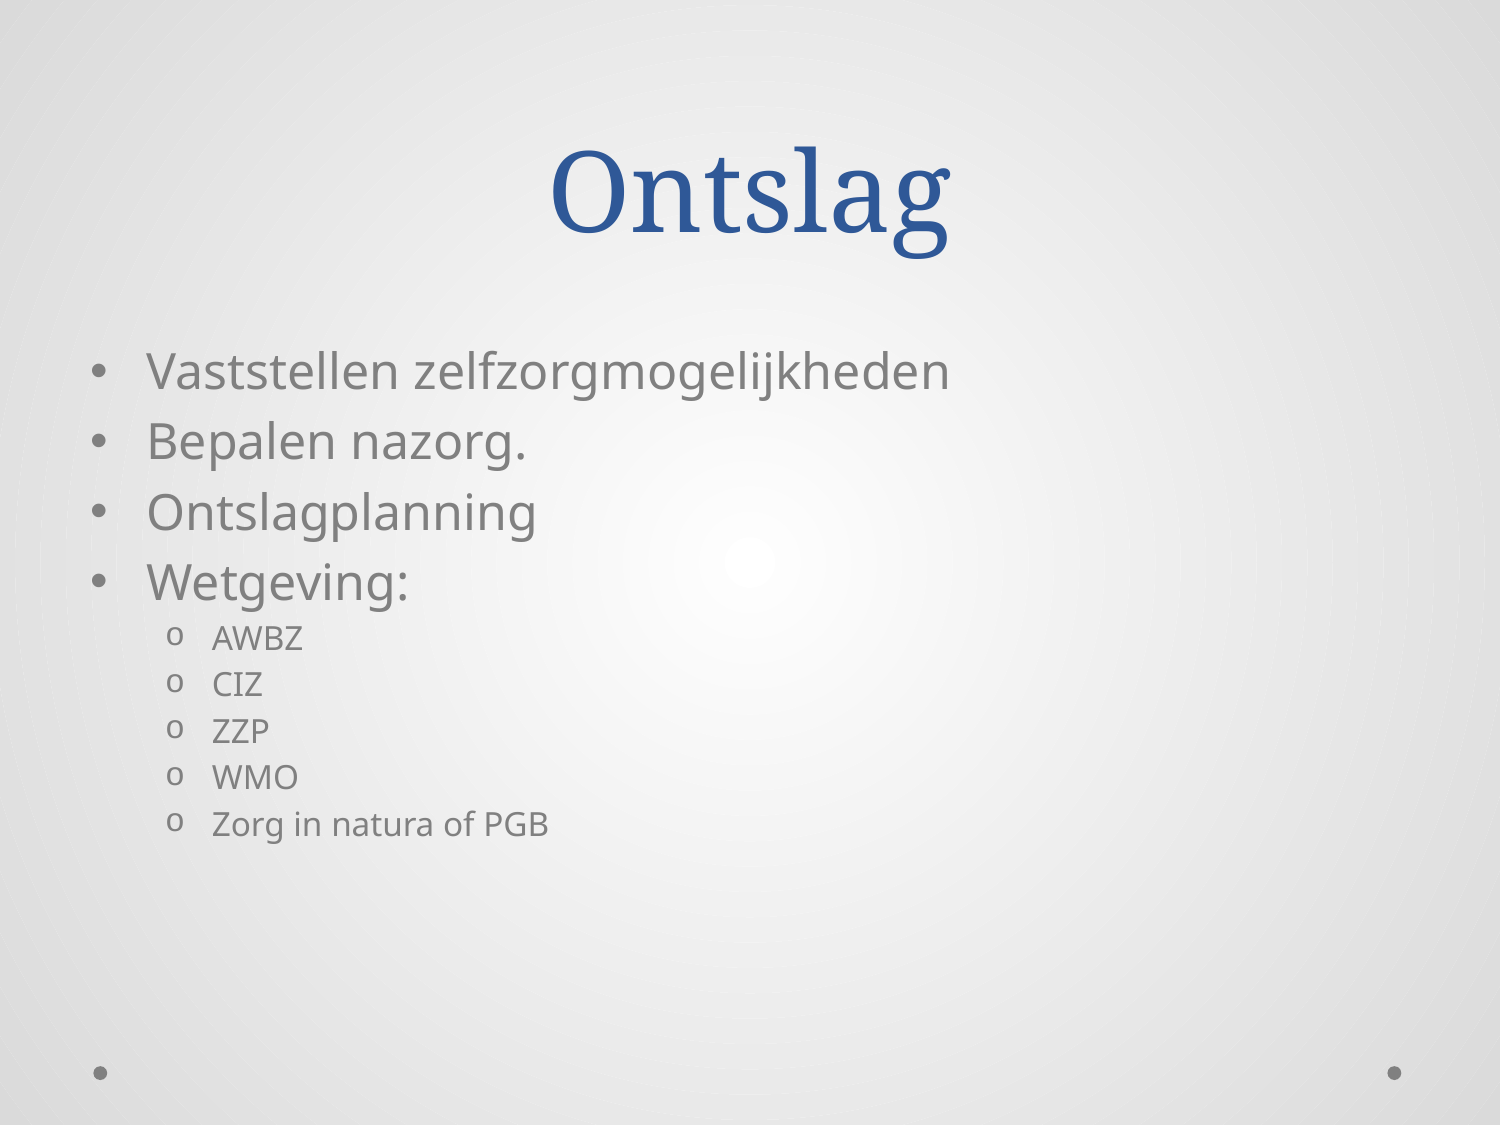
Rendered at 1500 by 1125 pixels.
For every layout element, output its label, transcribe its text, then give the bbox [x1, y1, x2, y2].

list Vaststellen zelfzorgmogelijkheden Bepalen nazorg. Ontslagplanning Wetgeving: AWBZ CIZ ZZP WMO Zorg in natura of PGB [75, 262, 1425, 1005]
title Ontslag [75, 0, 1425, 262]
